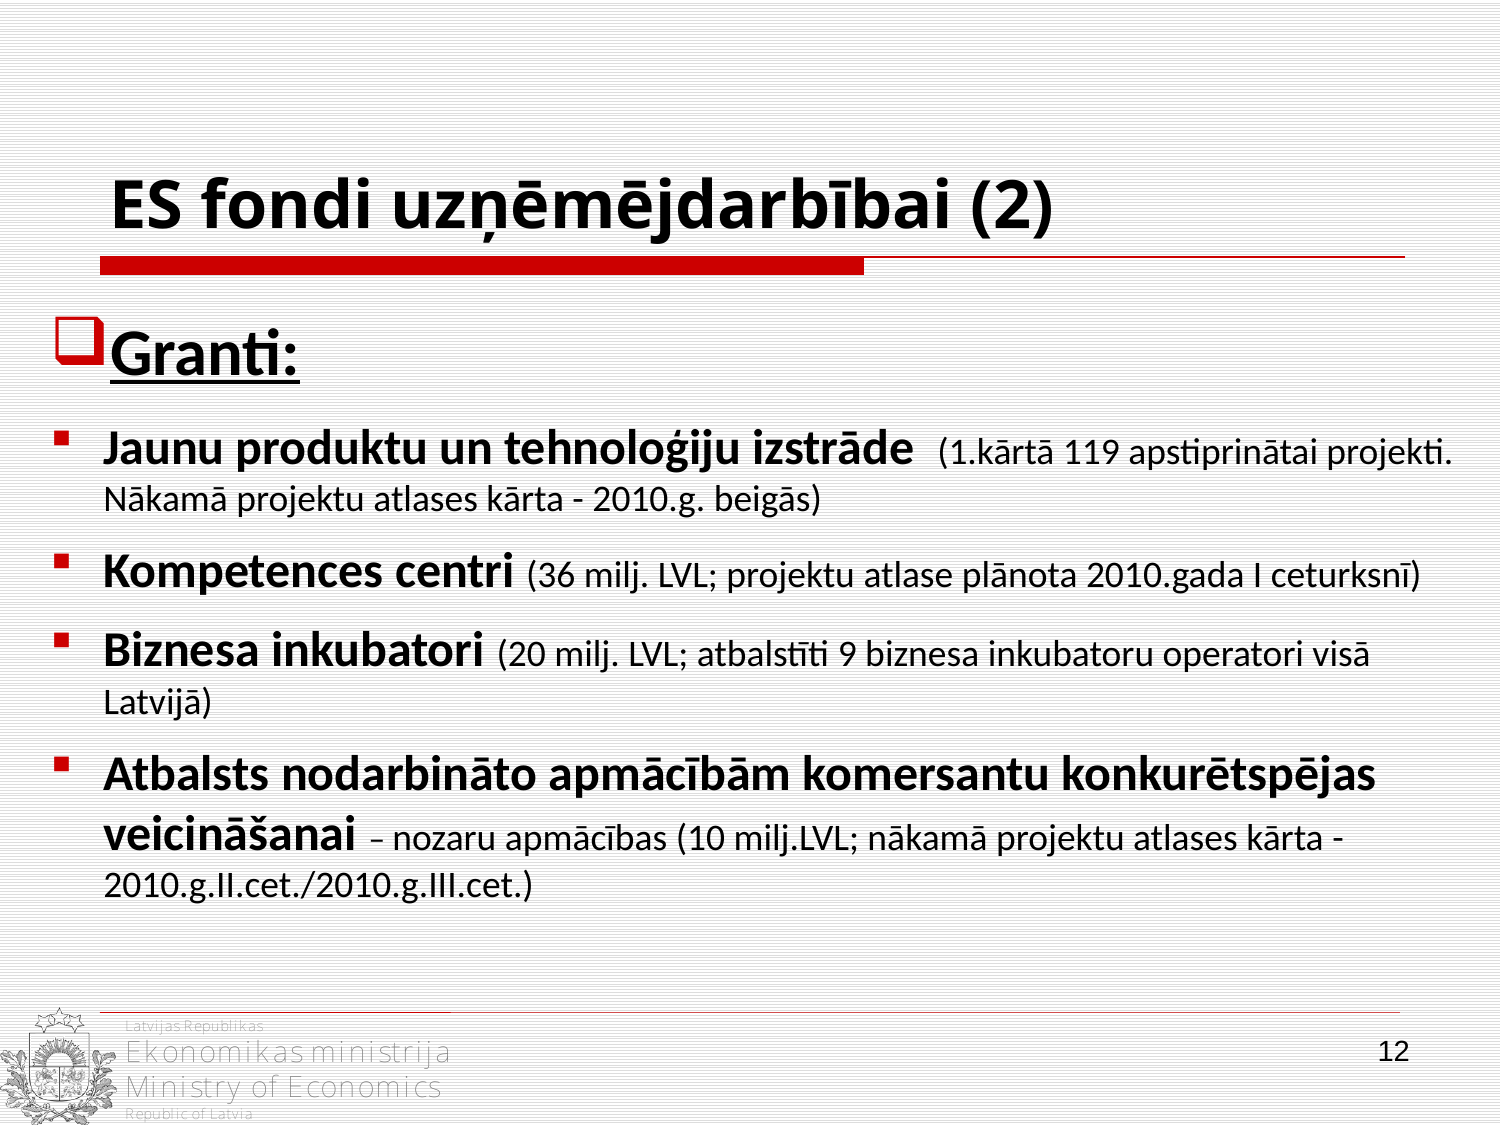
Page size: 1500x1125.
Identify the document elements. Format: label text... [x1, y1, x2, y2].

list Granti: Jaunu produktu un tehnoloģiju izstrāde (1.kārtā 119 apstiprinātai projekti. Nākamā projektu atlases kārta - 2010.g. beigās) Kompetences centri (36 milj. LVL; projektu atlase plānota 2010.gada I ceturksnī) Biznesa inkubatori (20 milj. LVL; atbalstīti 9 biznesa inkubatoru operatori visā Latvijā) Atbalsts nodarbināto apmācībām komersantu konkurētspējas veicināšanai – nozaru apmācības (10 milj.LVL; nākamā projektu atlases kārta - 2010.g.II.cet./2010.g.III.cet.) [34, 301, 1477, 985]
slide_number 12 [1074, 1024, 1426, 1103]
title ES fondi uzņēmējdarbībai (2) [93, 49, 1407, 250]
picture [0, 1007, 117, 1125]
